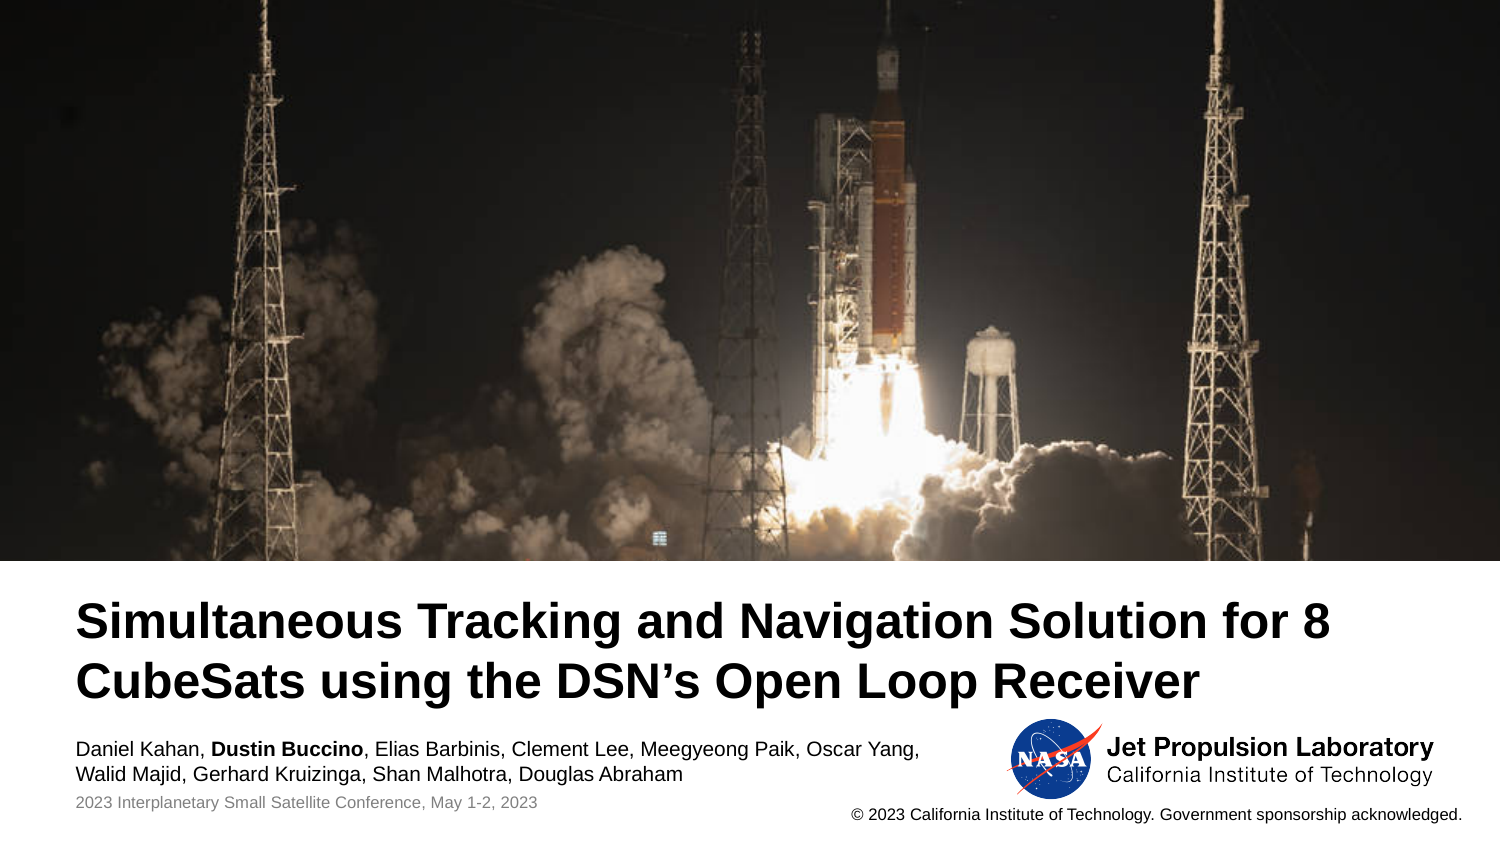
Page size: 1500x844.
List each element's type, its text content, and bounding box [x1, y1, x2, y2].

picture [0, 0, 1500, 561]
list Daniel Kahan, Dustin Buccino, Elias Barbinis, Clement Lee, Meegyeong Paik, Oscar Yang, Walid Majid, Gerhard Kruizinga, Shan Malhotra, Douglas Abraham [60, 734, 981, 784]
text_box © 2023 California Institute of Technology. Government sponsorship acknowledged. [836, 796, 1500, 832]
list 2023 Interplanetary Small Satellite Conference, May 1-2, 2023 [60, 784, 981, 844]
list Simultaneous Tracking and Navigation Solution for 8 CubeSats using the DSN’s Open Loop Receiver [60, 581, 1460, 652]
picture [980, 692, 1460, 796]
